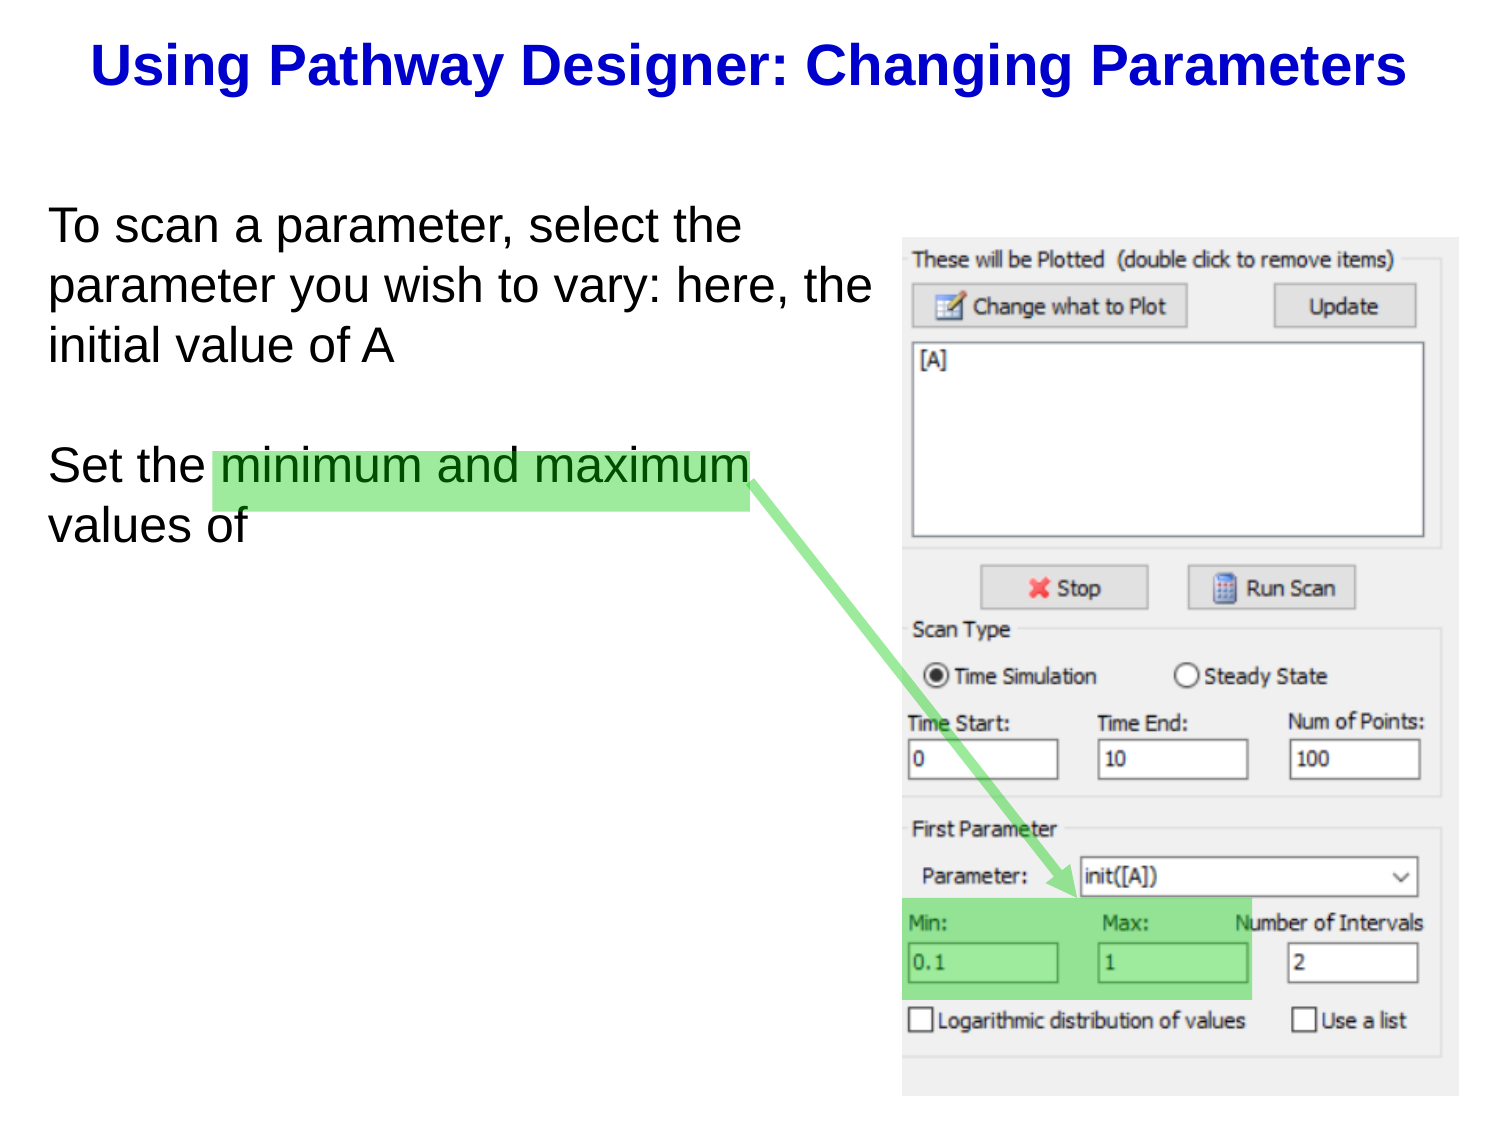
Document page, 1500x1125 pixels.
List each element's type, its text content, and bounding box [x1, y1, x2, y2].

text_box [210, 449, 752, 514]
title Using Pathway Designer: Changing Parameters [0, 0, 1500, 125]
picture [901, 237, 1459, 1096]
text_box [749, 481, 1078, 899]
